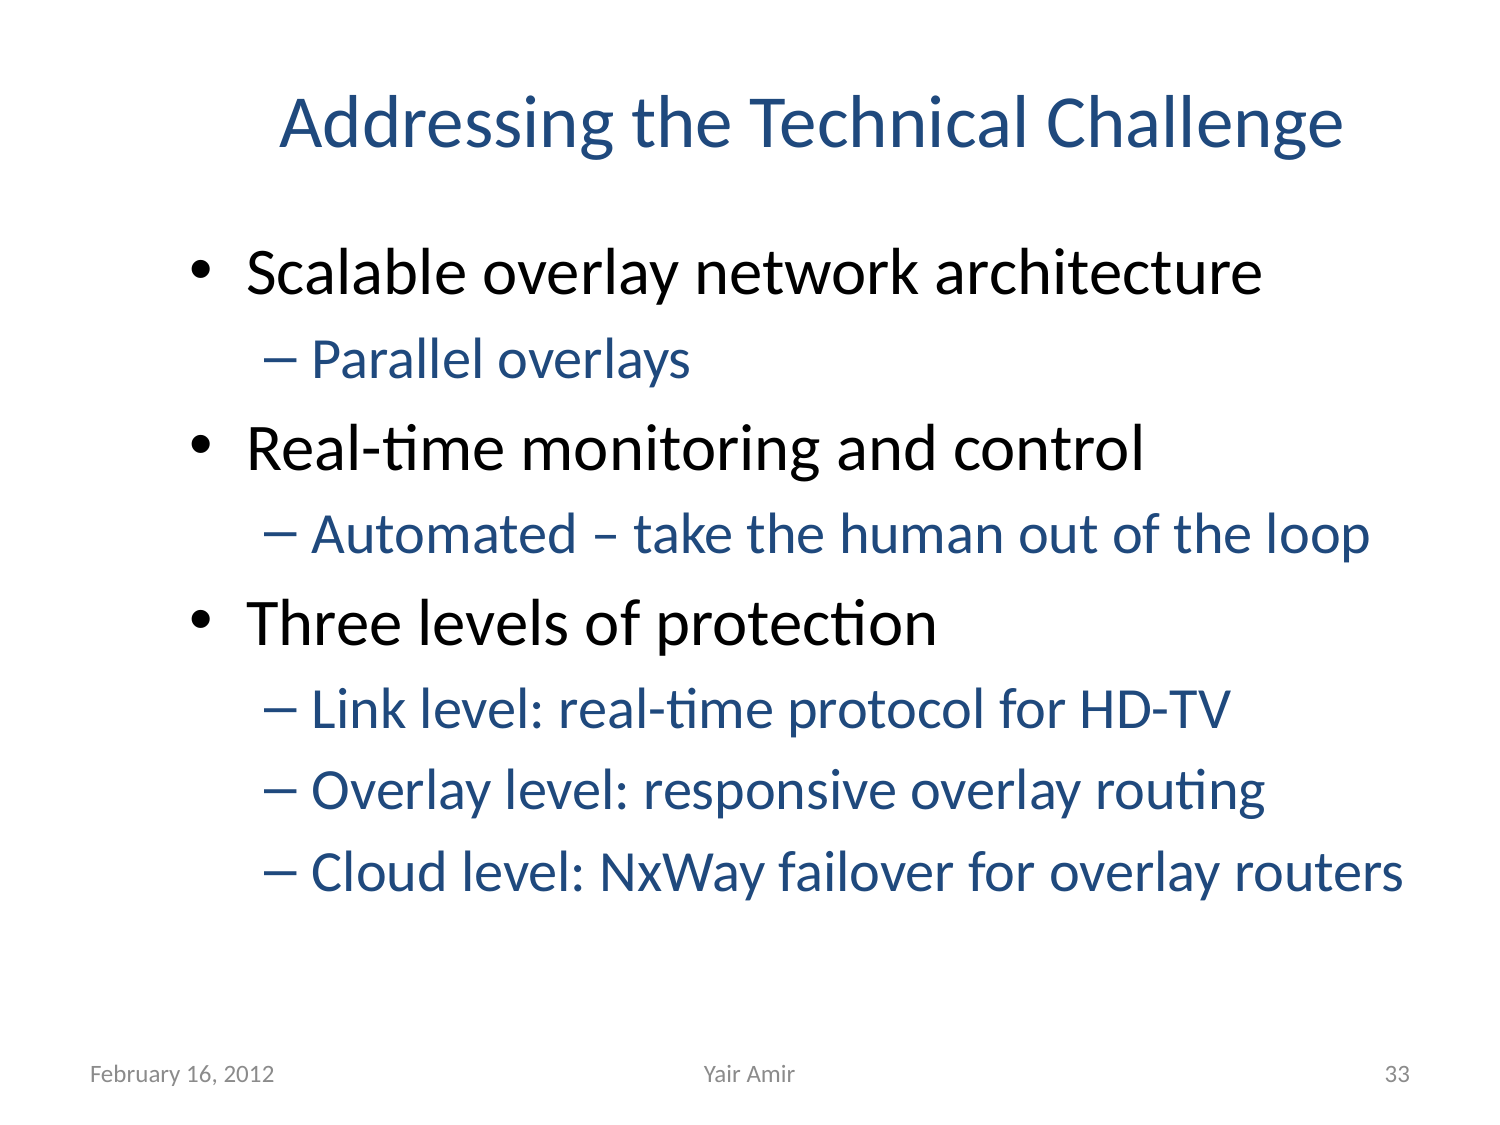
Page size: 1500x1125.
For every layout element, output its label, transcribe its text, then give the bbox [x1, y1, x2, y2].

slide_number 33 [1074, 1042, 1425, 1103]
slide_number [75, 1042, 425, 1103]
list Scalable overlay network architecture Parallel overlays Real-time monitoring and control Automated – take the human out of the loop Three levels of protection Link level: real-time protocol for HD-TV Overlay level: responsive overlay routing Cloud level: NxWay failover for overlay routers [174, 220, 1450, 1007]
title Addressing the Technical Challenge [174, 50, 1450, 186]
footer Yair Amir [512, 1042, 988, 1103]
